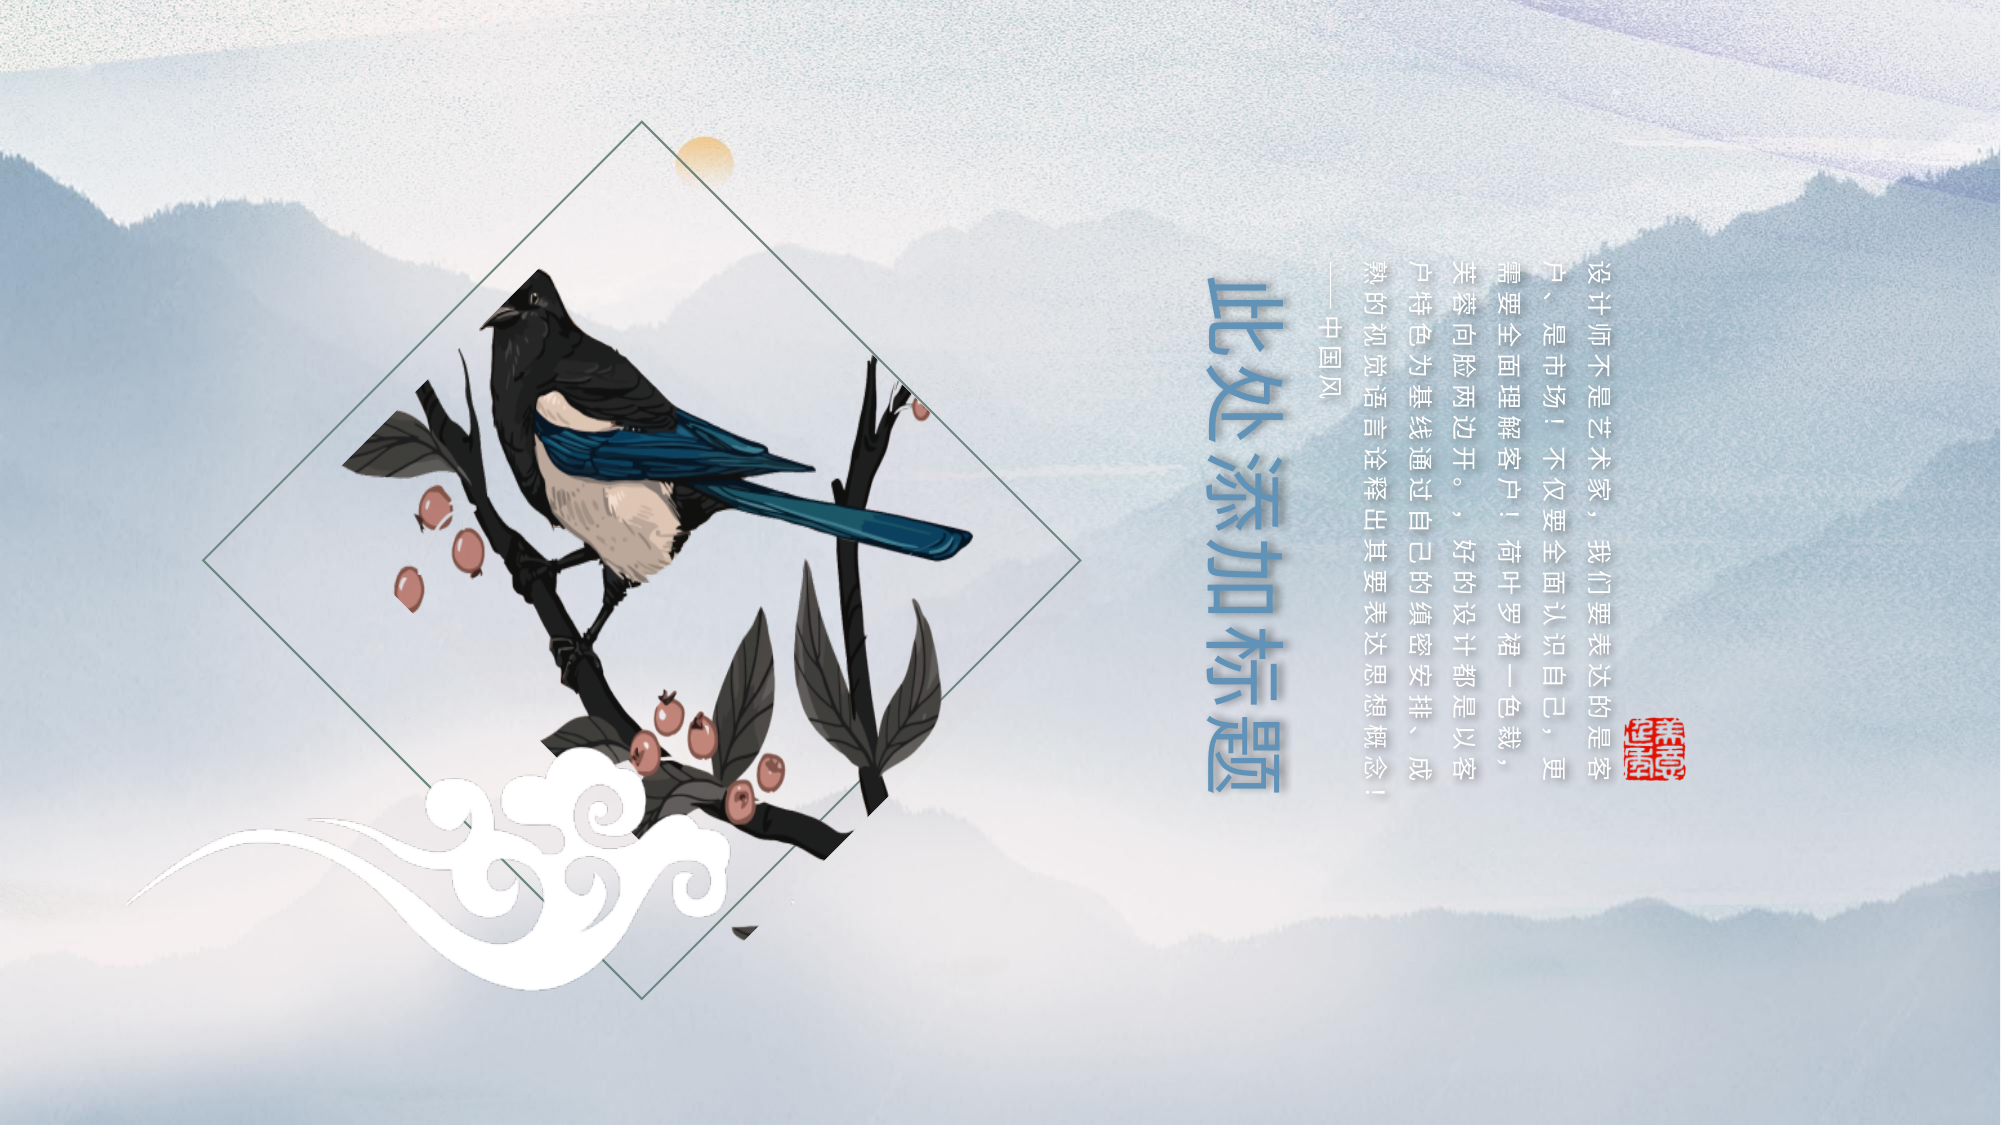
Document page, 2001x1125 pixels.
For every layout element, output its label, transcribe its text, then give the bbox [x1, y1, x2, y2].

text_box [301, 143, 1103, 893]
picture [0, 0, 2001, 1125]
text_box 设计师不是艺术家，我们要表达的是客户、是市场！不仅要全面认识自己，更需要全面理解客户！荷叶罗裙一色裁，芙蓉向脸两边开。，好的设计都是以客户特色为基线通过自己的缜密安排、成熟的视觉语言诠释出其要表达思想概念！——中国风 [1257, 254, 1644, 792]
text_box 此处添加标题 [1183, 268, 1308, 835]
text_box [201, 120, 1082, 717]
